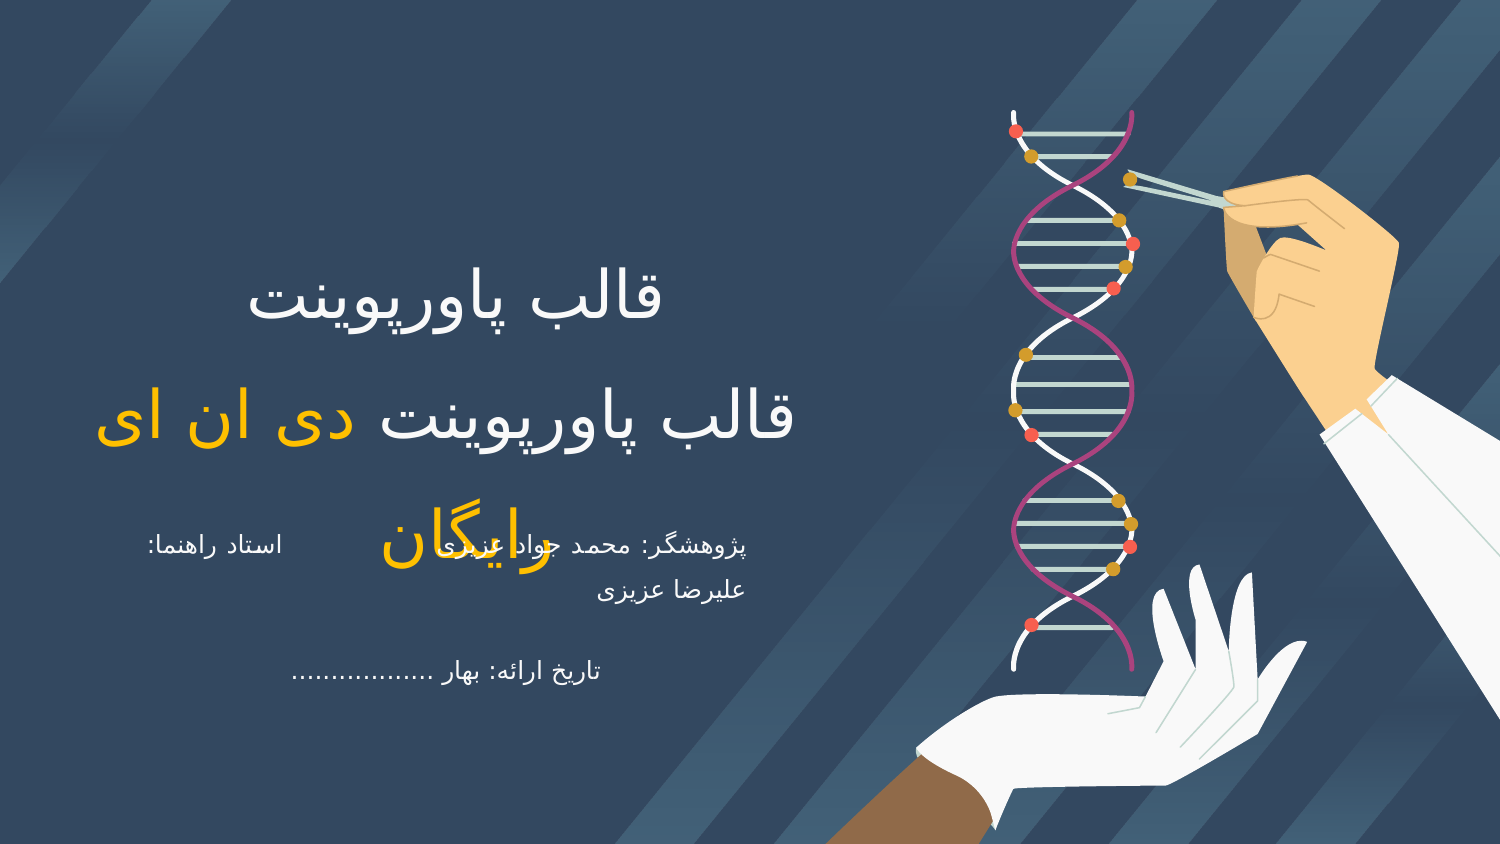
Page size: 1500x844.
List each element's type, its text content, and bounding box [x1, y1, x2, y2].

text_box پژوهشگر: محمد جواد عزیزی استاد راهنما: علیرضا عزیزی [130, 506, 759, 657]
text_box تاریخ ارائه: بهار .................. [146, 632, 746, 693]
text_box قالب پاورپوینت قالب پاورپوینت دی ان ای رایگان [23, 204, 759, 579]
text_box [764, 109, 1500, 844]
